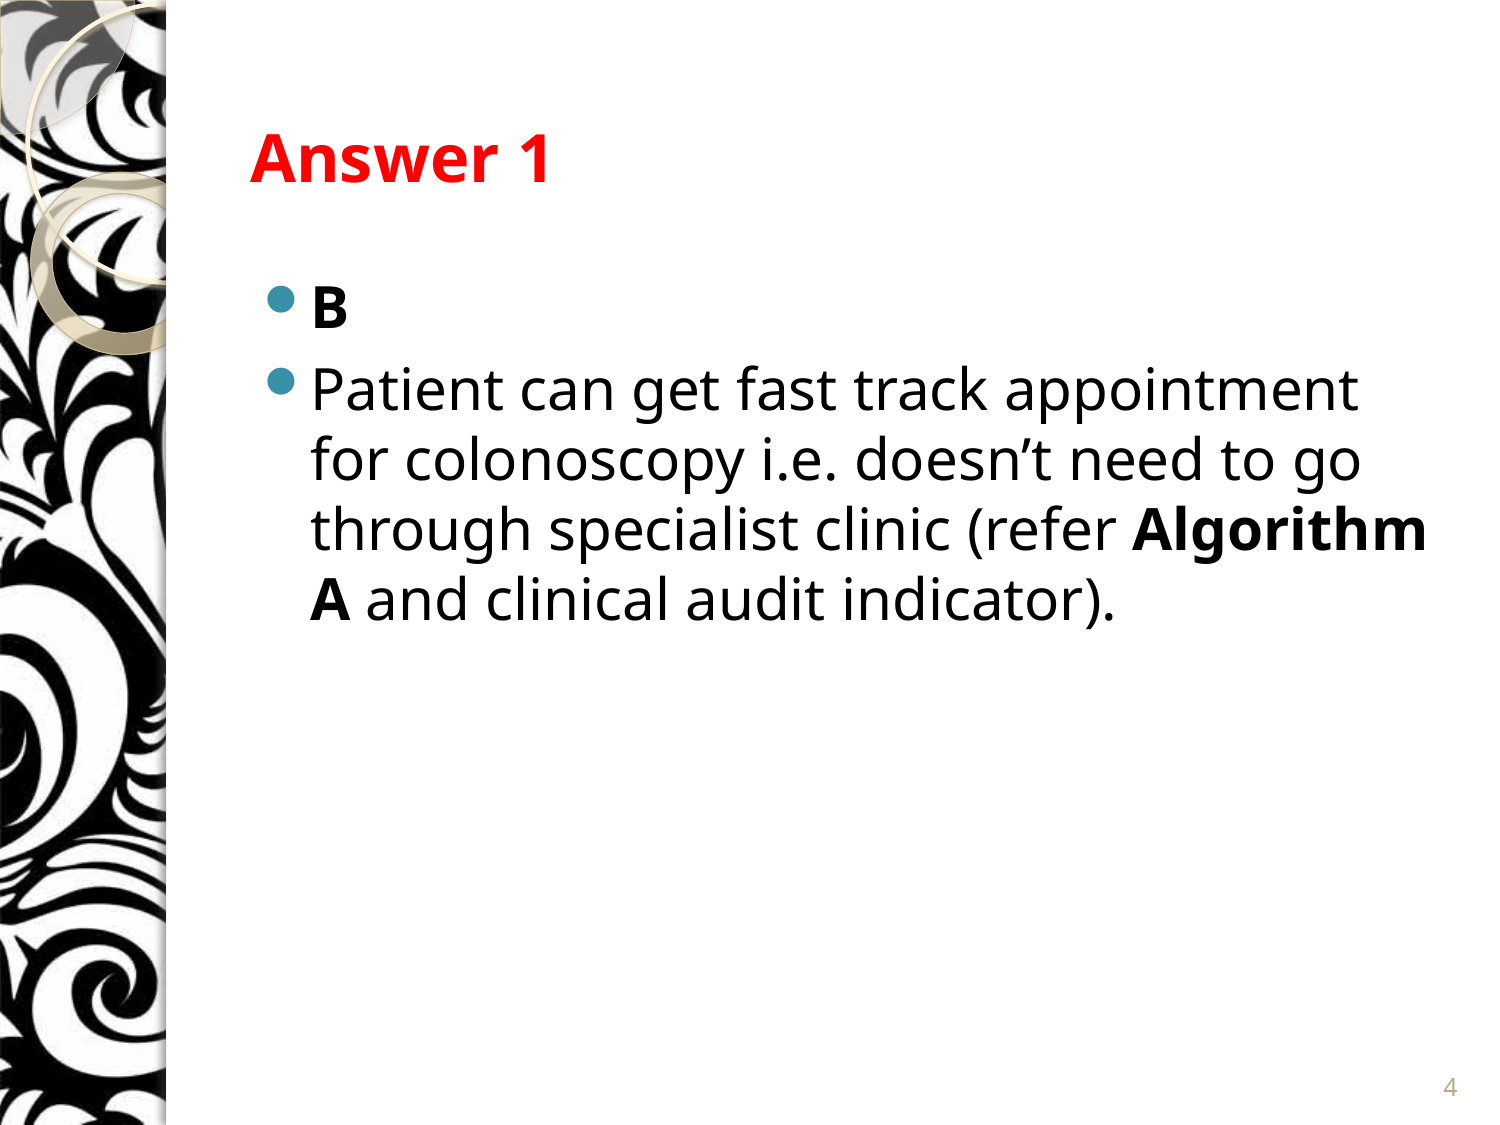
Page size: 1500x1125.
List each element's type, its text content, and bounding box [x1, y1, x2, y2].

picture [0, 134, 166, 1125]
slide_number 4 [1413, 1034, 1488, 1113]
picture [32, 13, 160, 207]
picture [136, 0, 164, 4]
picture [62, 195, 160, 280]
title Answer 1 [235, 62, 1466, 250]
picture [53, 241, 160, 332]
list B Patient can get fast track appointment for colonoscopy i.e. doesn’t need to go through specialist clinic (refer Algorithm A and clinical audit indicator). [235, 262, 1450, 1050]
